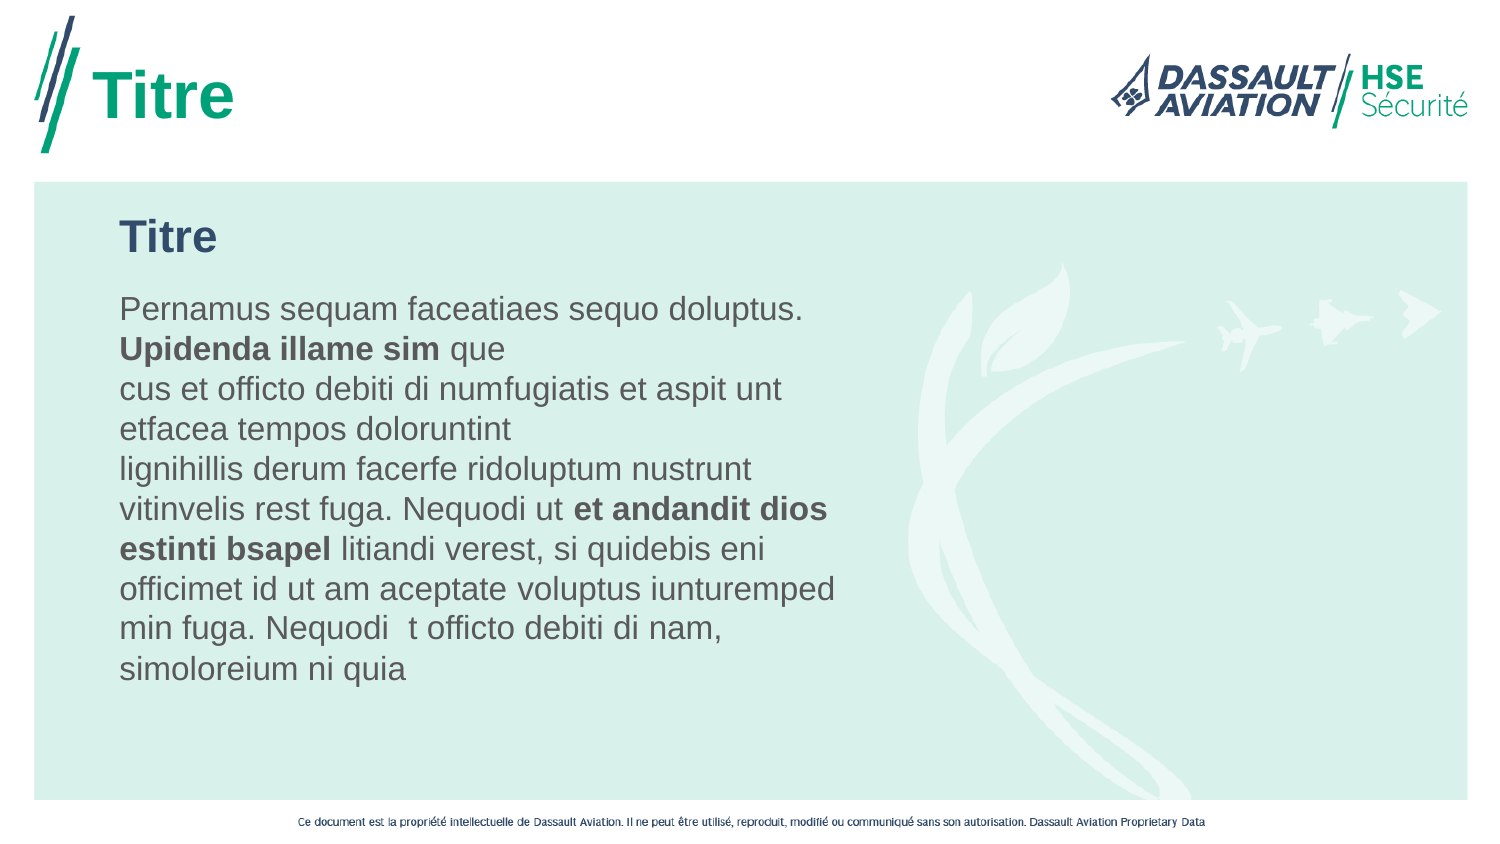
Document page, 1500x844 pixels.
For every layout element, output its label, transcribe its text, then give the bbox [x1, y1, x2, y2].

text_box Pernamus sequam faceatiaes sequo doluptus. Upidenda illame sim que cus et officto debiti di numfugiatis et aspit unt etfacea tempos doloruntint lignihillis derum facerfe ridoluptum nustrunt vitinvelis rest fuga. Nequodi ut et andandit dios estinti bsapel litiandi verest, si quidebis eni officimet id ut am aceptate voluptus iunturemped min fuga. Nequodi t officto debiti di nam, simoloreium ni quia [104, 280, 892, 694]
text_box Titre [77, 44, 251, 140]
text_box Titre [104, 199, 1255, 269]
picture [0, 0, 1500, 844]
